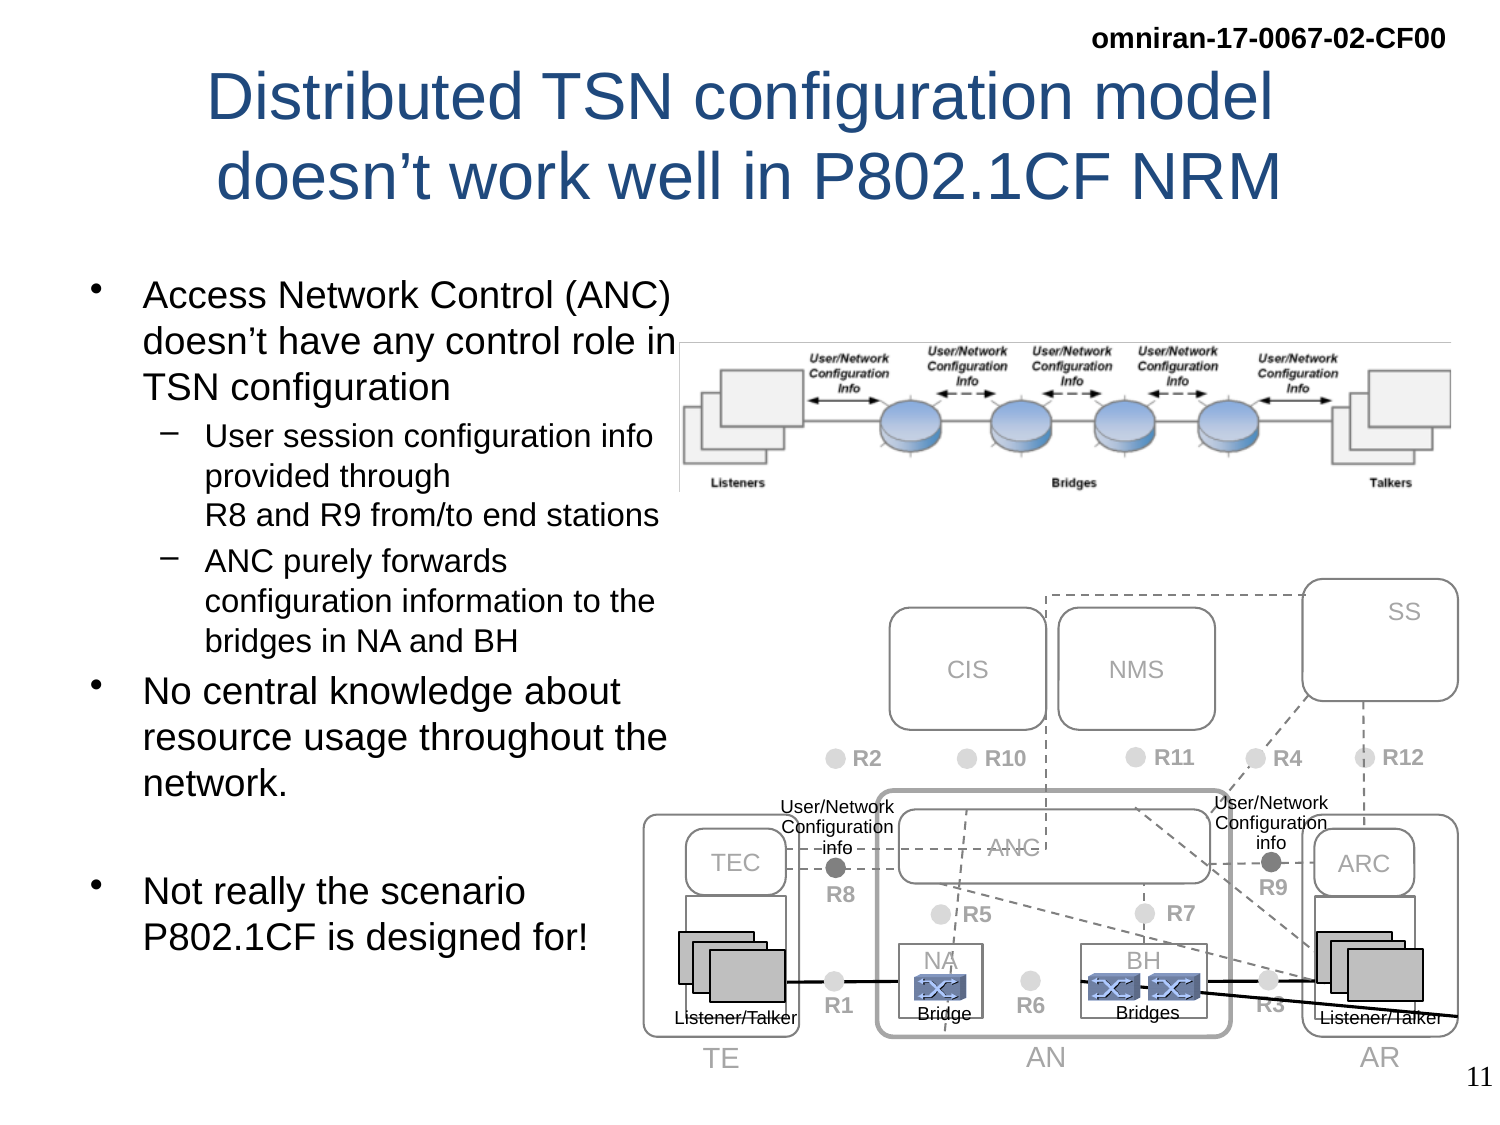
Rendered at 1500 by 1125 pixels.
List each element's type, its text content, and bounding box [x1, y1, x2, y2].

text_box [643, 578, 1460, 1083]
picture [678, 339, 1452, 492]
title Distributed TSN configuration model doesn’t work well in P802.1CF NRM [75, 45, 1425, 233]
list Access Network Control (ANC) doesn’t have any control role in TSN configuration User session configuration info provided through R8 and R9 from/to end stations ANC purely forwards configuration information to the bridges in NA and BH No central knowledge about resource usage throughout the network. Not really the scenario P802.1CF is designed for! [75, 262, 693, 1024]
